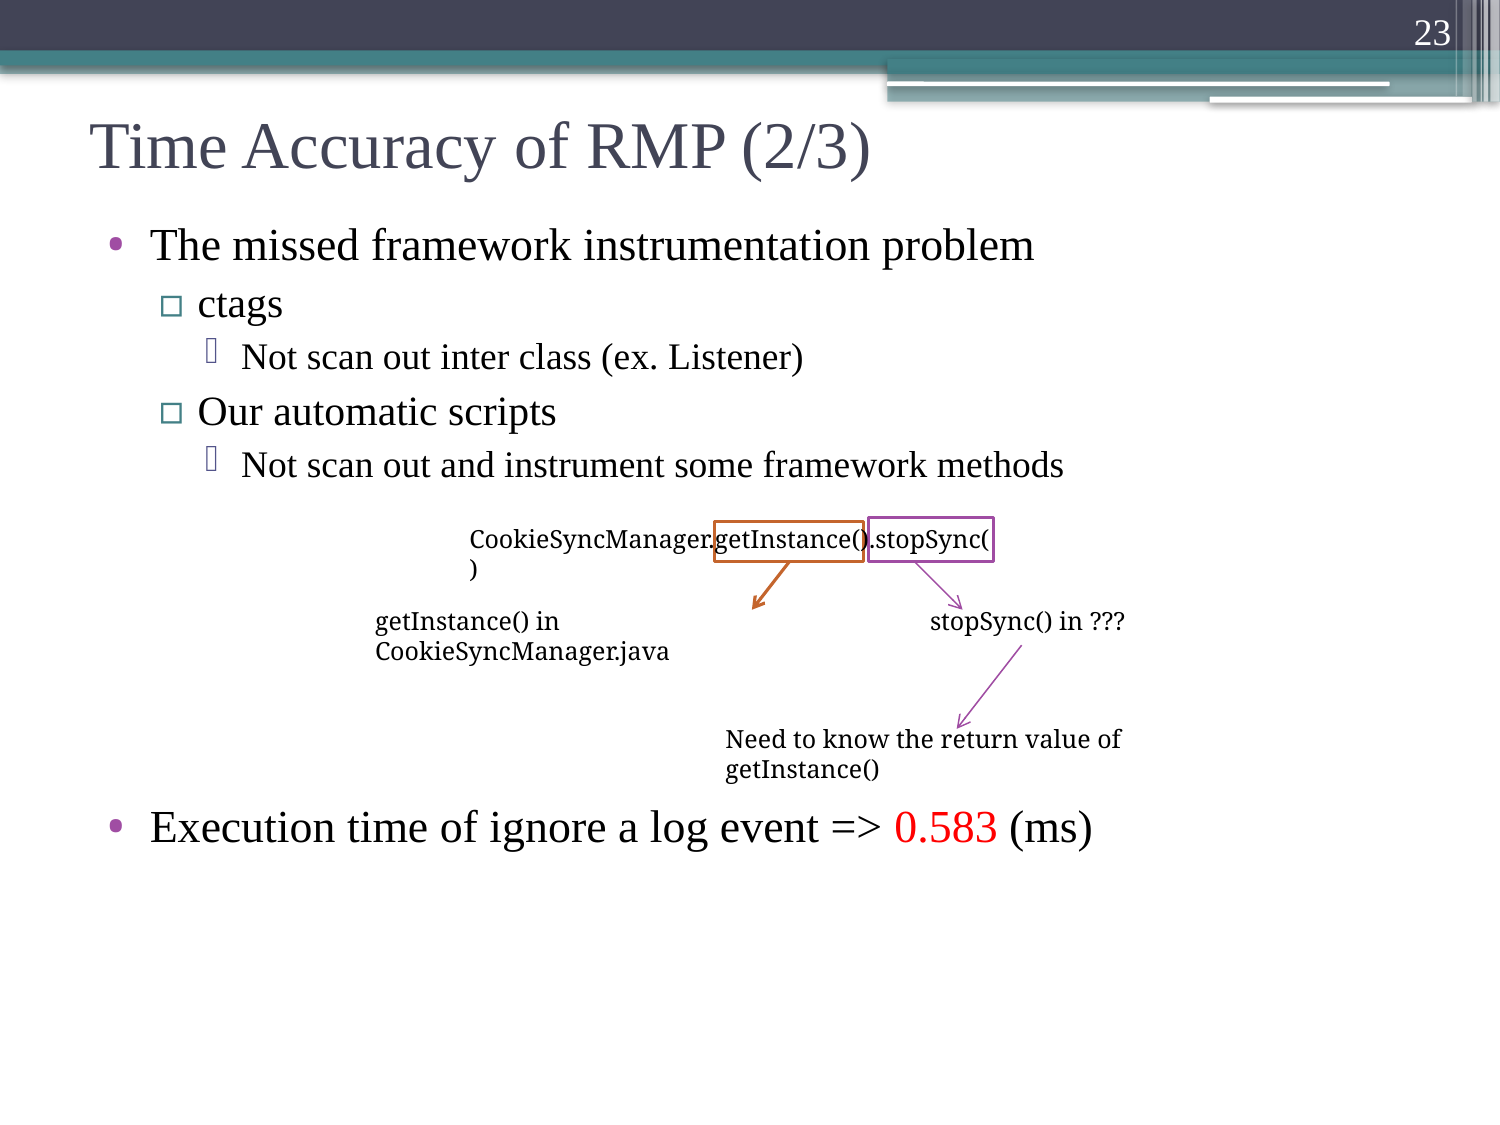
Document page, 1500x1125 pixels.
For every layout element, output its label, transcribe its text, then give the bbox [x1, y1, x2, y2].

text_box stopSync() in ??? [915, 597, 1145, 643]
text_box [915, 562, 963, 610]
title Time Accuracy of RMP (2/3) [75, 54, 1425, 207]
text_box CookieSyncManager.getInstance().stopSync() [454, 516, 1010, 591]
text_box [751, 561, 790, 611]
text_box getInstance() in CookieSyncManager.java [360, 597, 869, 673]
list The missed framework instrumentation problem ctags Not scan out inter class (ex. Listener) Our automatic scripts Not scan out and instrument some framework methods Execution time of ignore a log event => 0.583 (ms) [75, 207, 1425, 1083]
text_box Need to know the return value of getInstance() [710, 715, 1270, 791]
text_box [956, 644, 1022, 730]
slide_number 23 [1341, 0, 1466, 61]
